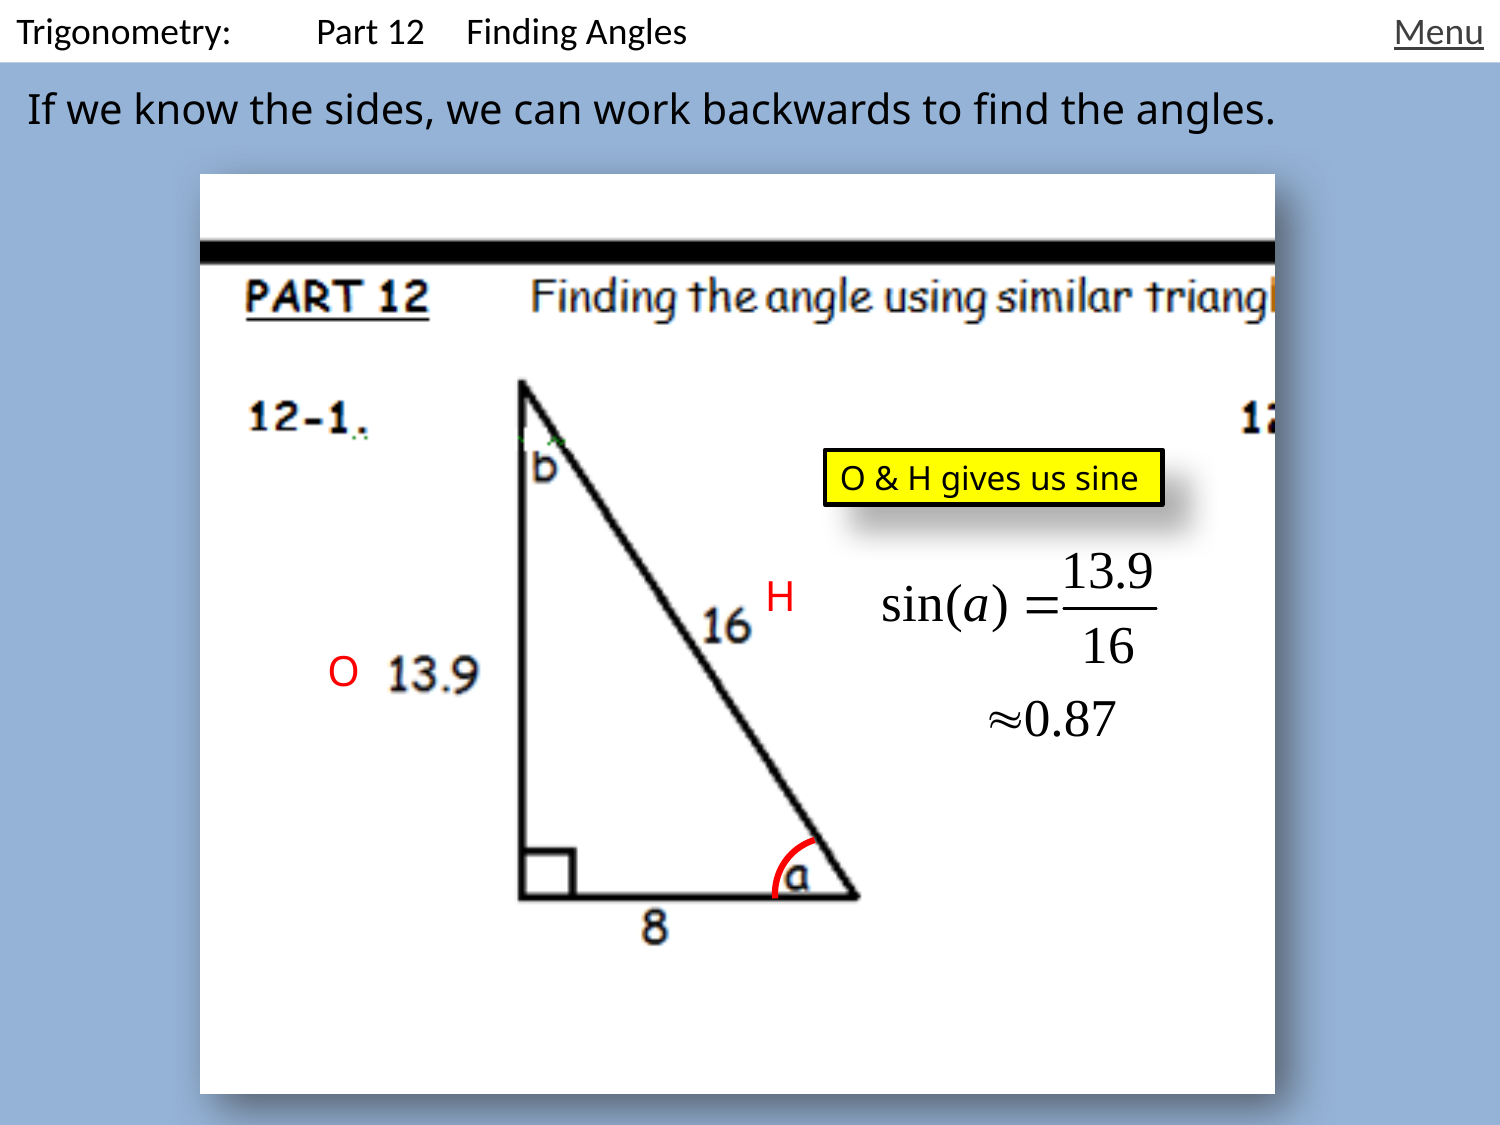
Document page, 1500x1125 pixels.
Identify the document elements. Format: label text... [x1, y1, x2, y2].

text_box Trigonometry: Part 12 Finding Angles [1, 0, 703, 60]
text_box [0, 0, 1500, 64]
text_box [874, 537, 1168, 676]
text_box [974, 687, 1126, 750]
text_box Menu [1379, 0, 1500, 60]
picture [199, 174, 1276, 1094]
text_box If we know the sides, we can work backwards to find the angles. [12, 75, 1463, 140]
